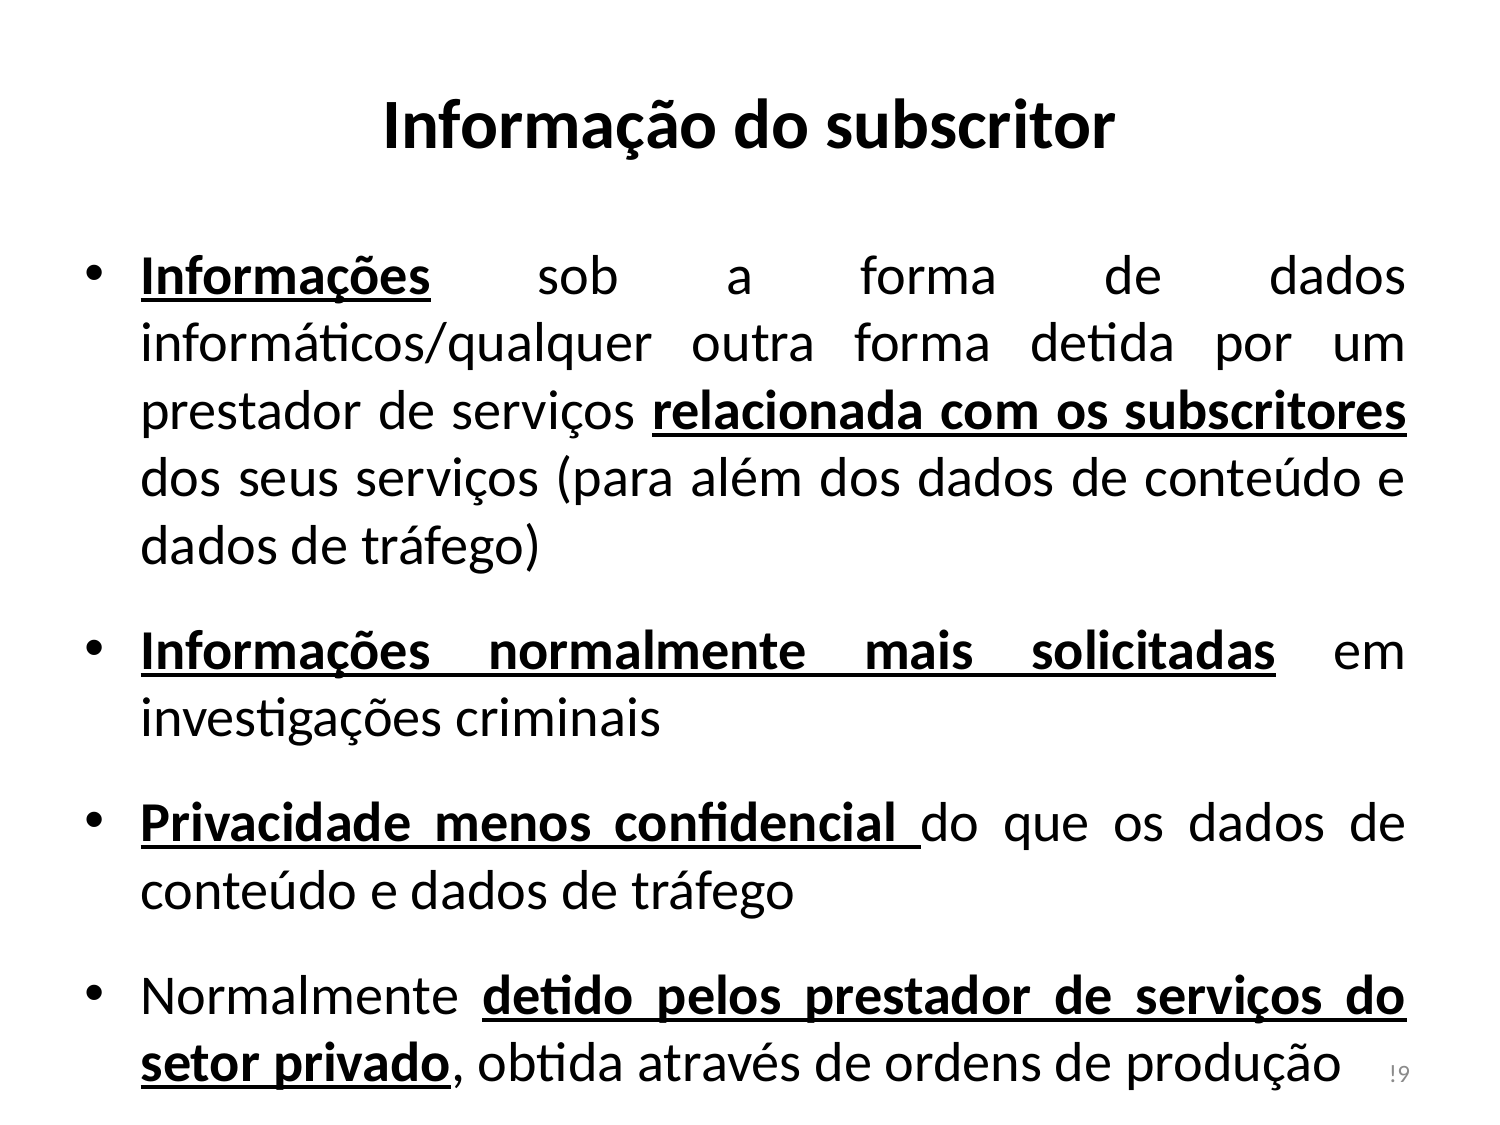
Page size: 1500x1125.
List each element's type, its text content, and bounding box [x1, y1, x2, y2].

list Informações sob a forma de dados informáticos/qualquer outra forma detida por um prestador de serviços relacionada com os subscritores dos seus serviços (para além dos dados de conteúdo e dados de tráfego) Informações normalmente mais solicitadas em investigações criminais Privacidade menos confidencial do que os dados de conteúdo e dados de tráfego Normalmente detido pelos prestador de serviços do setor privado, obtida através de ordens de produção [69, 230, 1423, 1072]
title Informação do subscritor [74, 25, 1426, 214]
slide_number !9 [1074, 1042, 1425, 1103]
